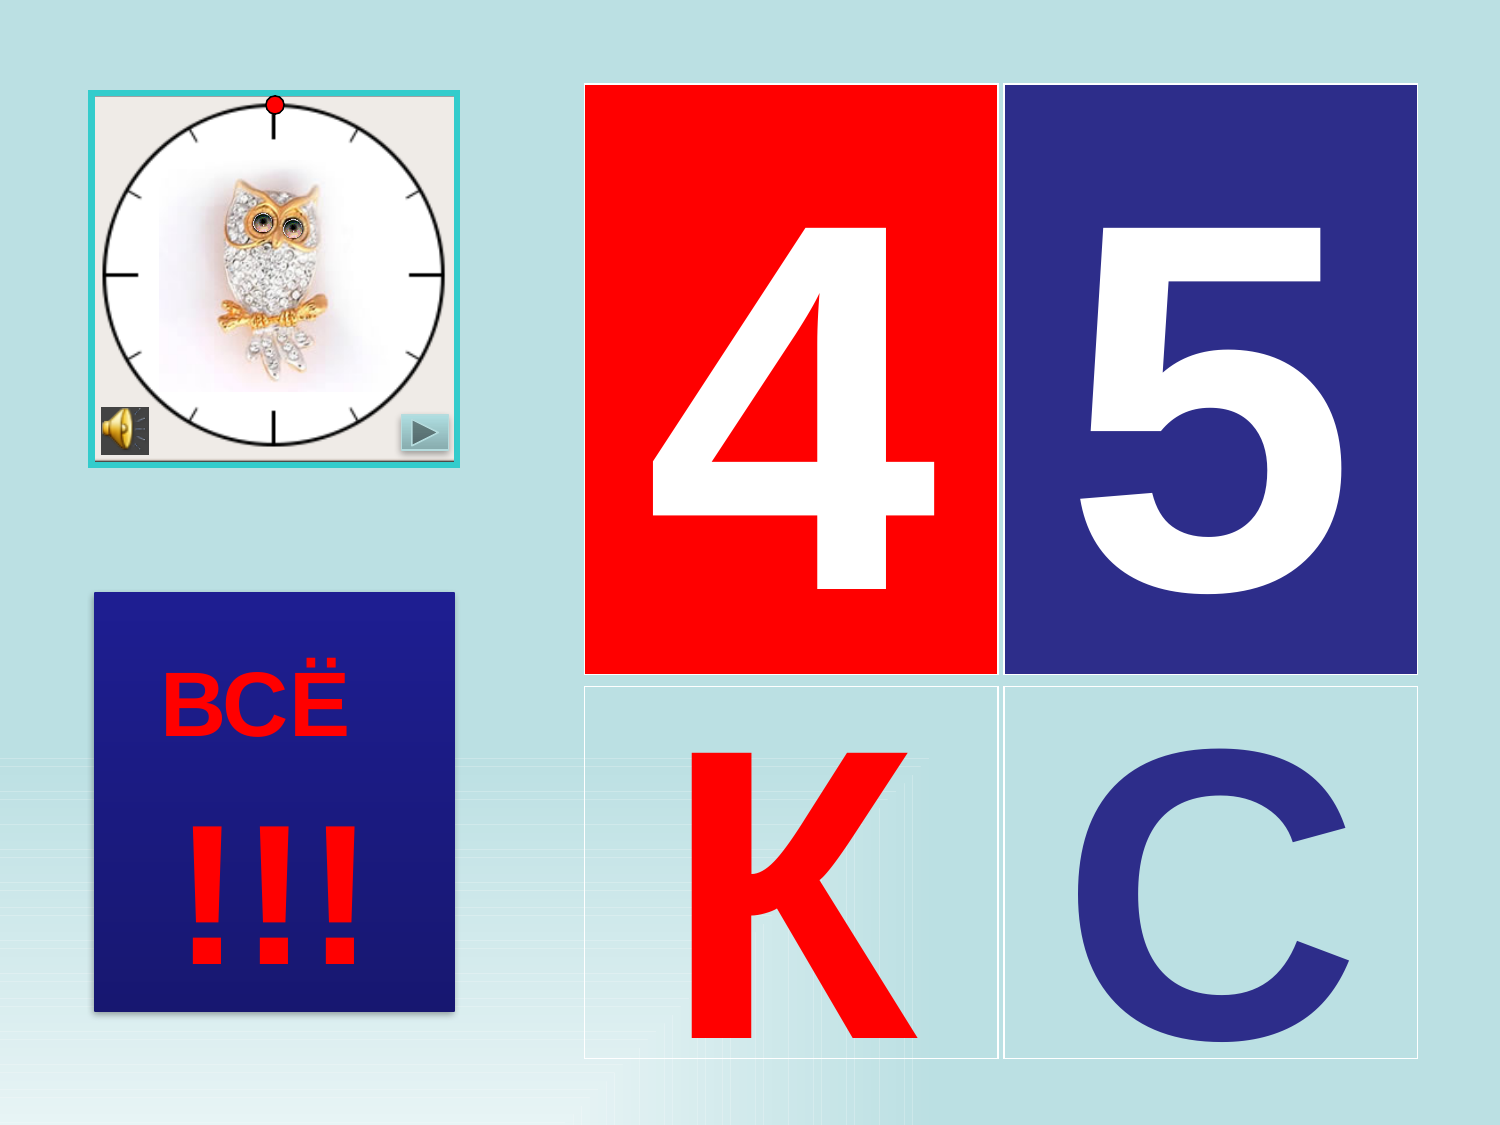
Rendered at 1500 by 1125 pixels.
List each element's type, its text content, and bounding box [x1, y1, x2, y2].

text_box К [584, 686, 998, 1059]
text_box 5 [1004, 84, 1418, 675]
text_box 4 [584, 84, 999, 675]
picture [95, 96, 454, 462]
text_box ВСЁ !!! [94, 592, 455, 1012]
text_box С [1004, 686, 1418, 1059]
